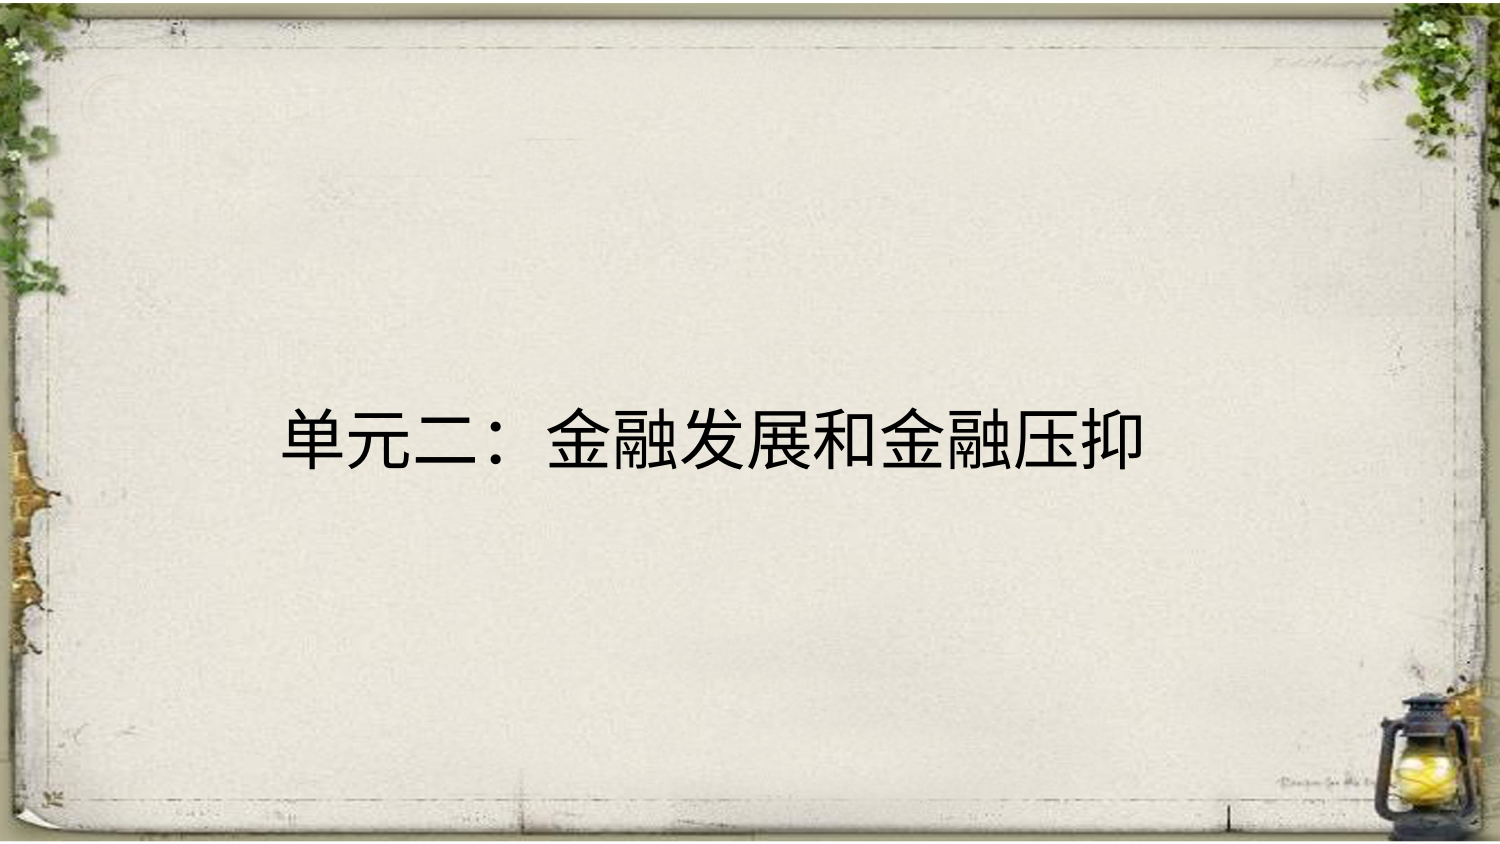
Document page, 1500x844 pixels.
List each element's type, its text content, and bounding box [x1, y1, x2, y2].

picture [0, 0, 1500, 844]
title 单元二：金融发展和金融压抑 [264, 0, 1500, 486]
